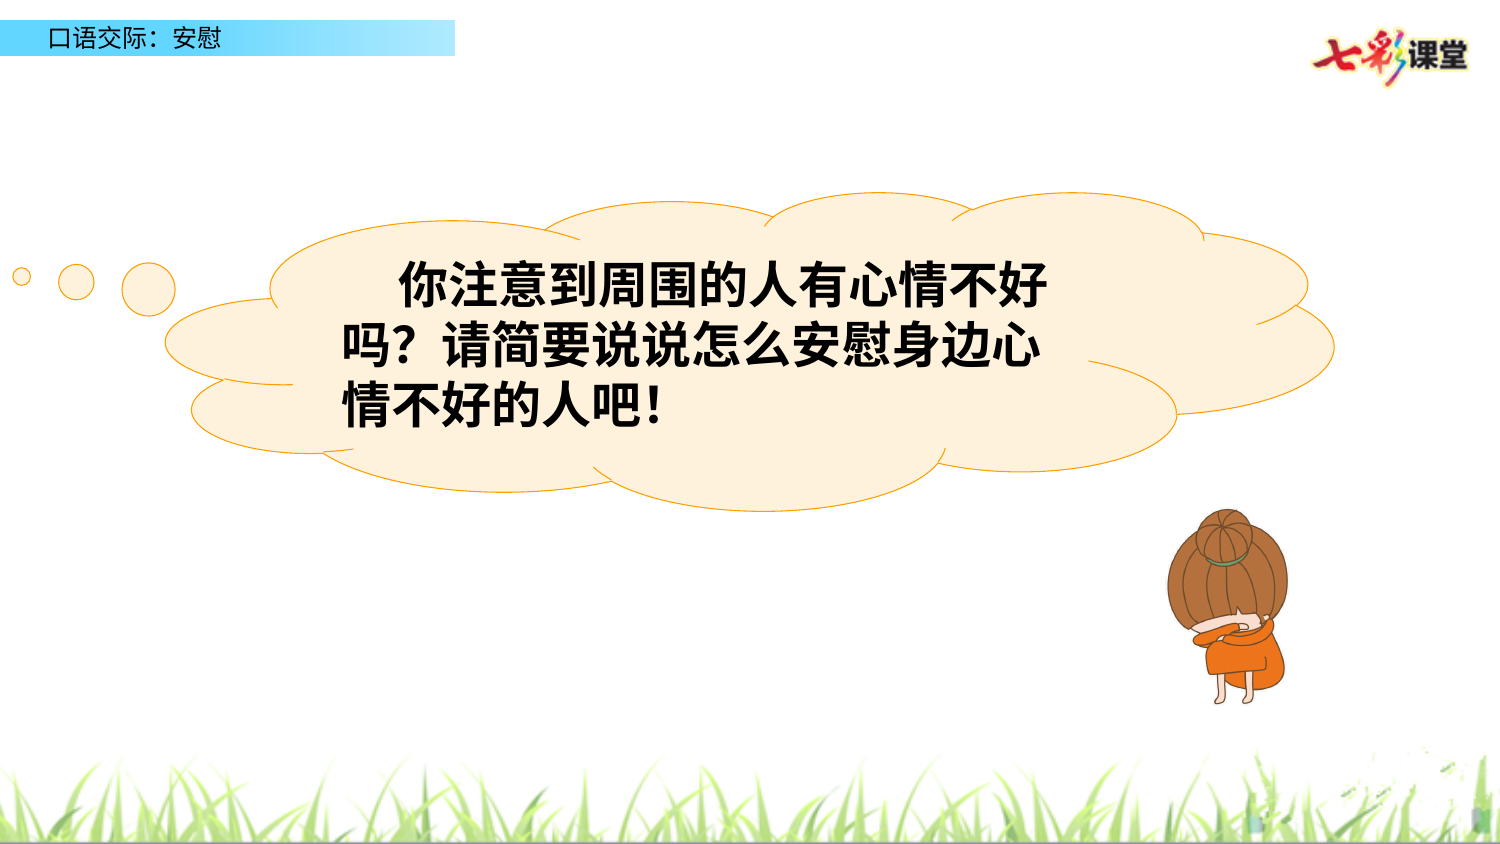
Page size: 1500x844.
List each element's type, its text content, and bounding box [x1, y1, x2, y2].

text_box 你注意到周围的人有心情不好吗？请简要说说怎么安慰身边心情不好的人吧！ [163, 190, 1337, 514]
picture [1085, 496, 1302, 712]
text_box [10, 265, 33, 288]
text_box 你注意到周围的人有心情不好吗？请简要说说怎么安慰身边心情不好的人吧！ [56, 262, 97, 302]
picture [1308, 14, 1477, 95]
text_box 你注意到周围的人有心情不好吗？请简要说说怎么安慰身边心情不好的人吧！ [119, 260, 178, 319]
picture [0, 744, 1500, 844]
